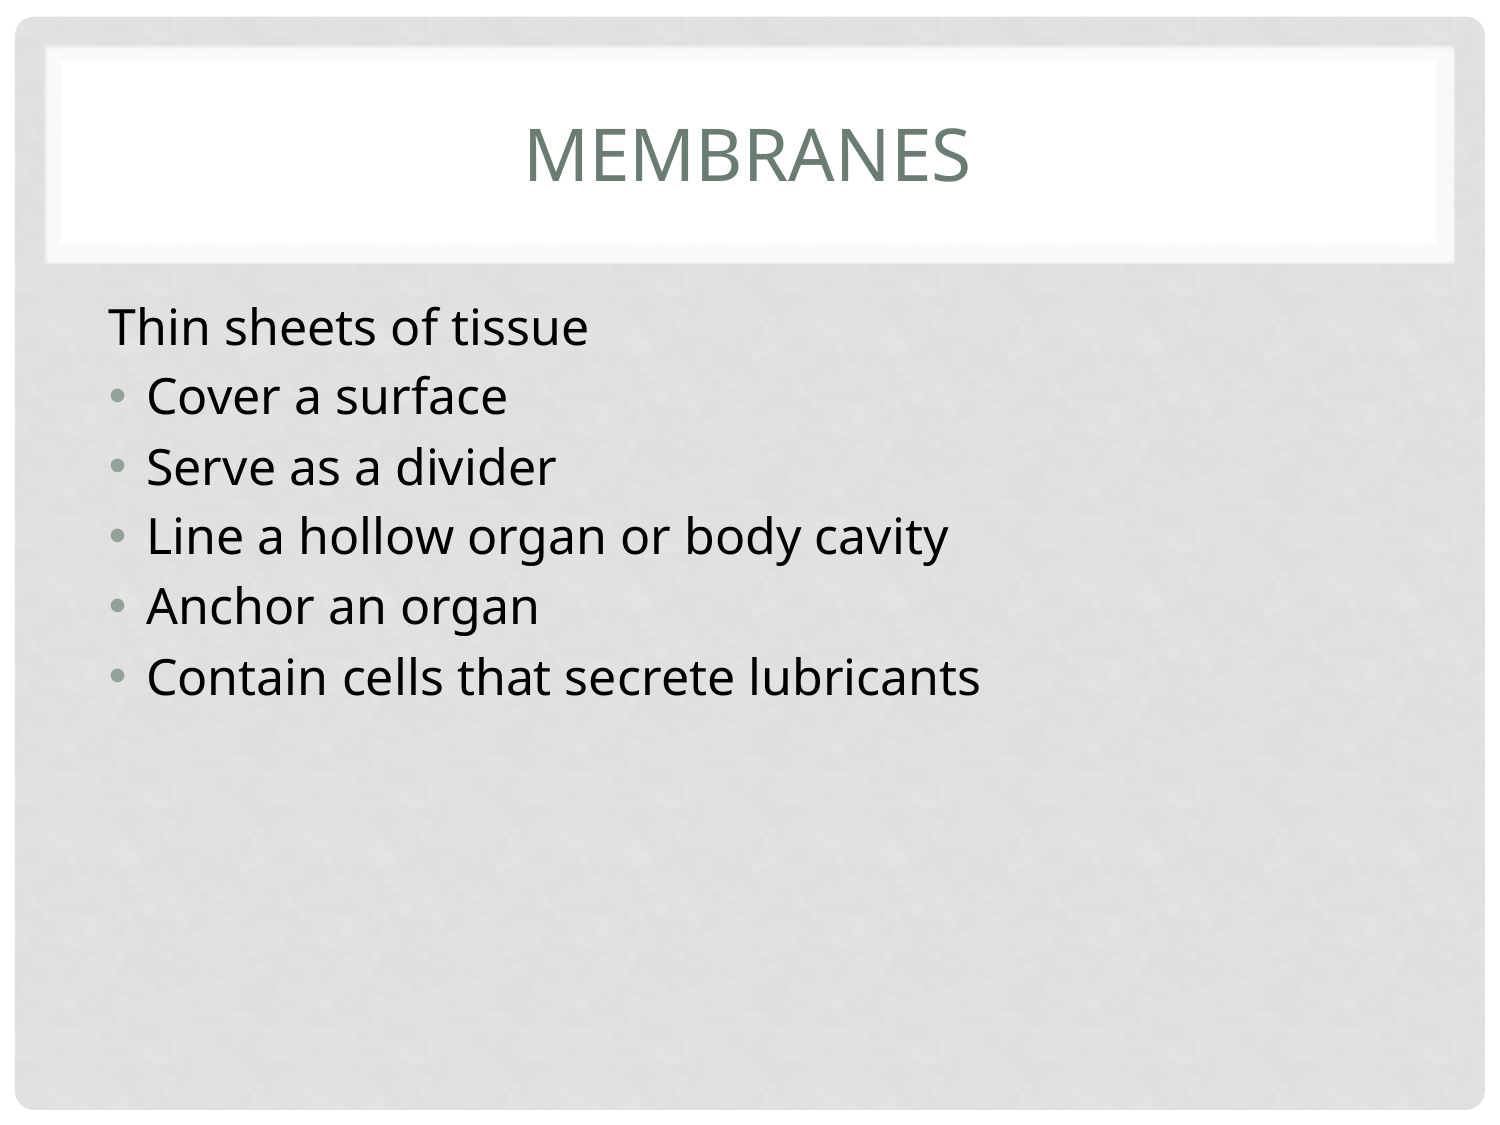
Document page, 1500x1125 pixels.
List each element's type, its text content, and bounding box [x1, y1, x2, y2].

title membranes [69, 66, 1425, 238]
list Thin sheets of tissue Cover a surface Serve as a divider Line a hollow organ or body cavity Anchor an organ Contain cells that secrete lubricants [75, 287, 1425, 1005]
